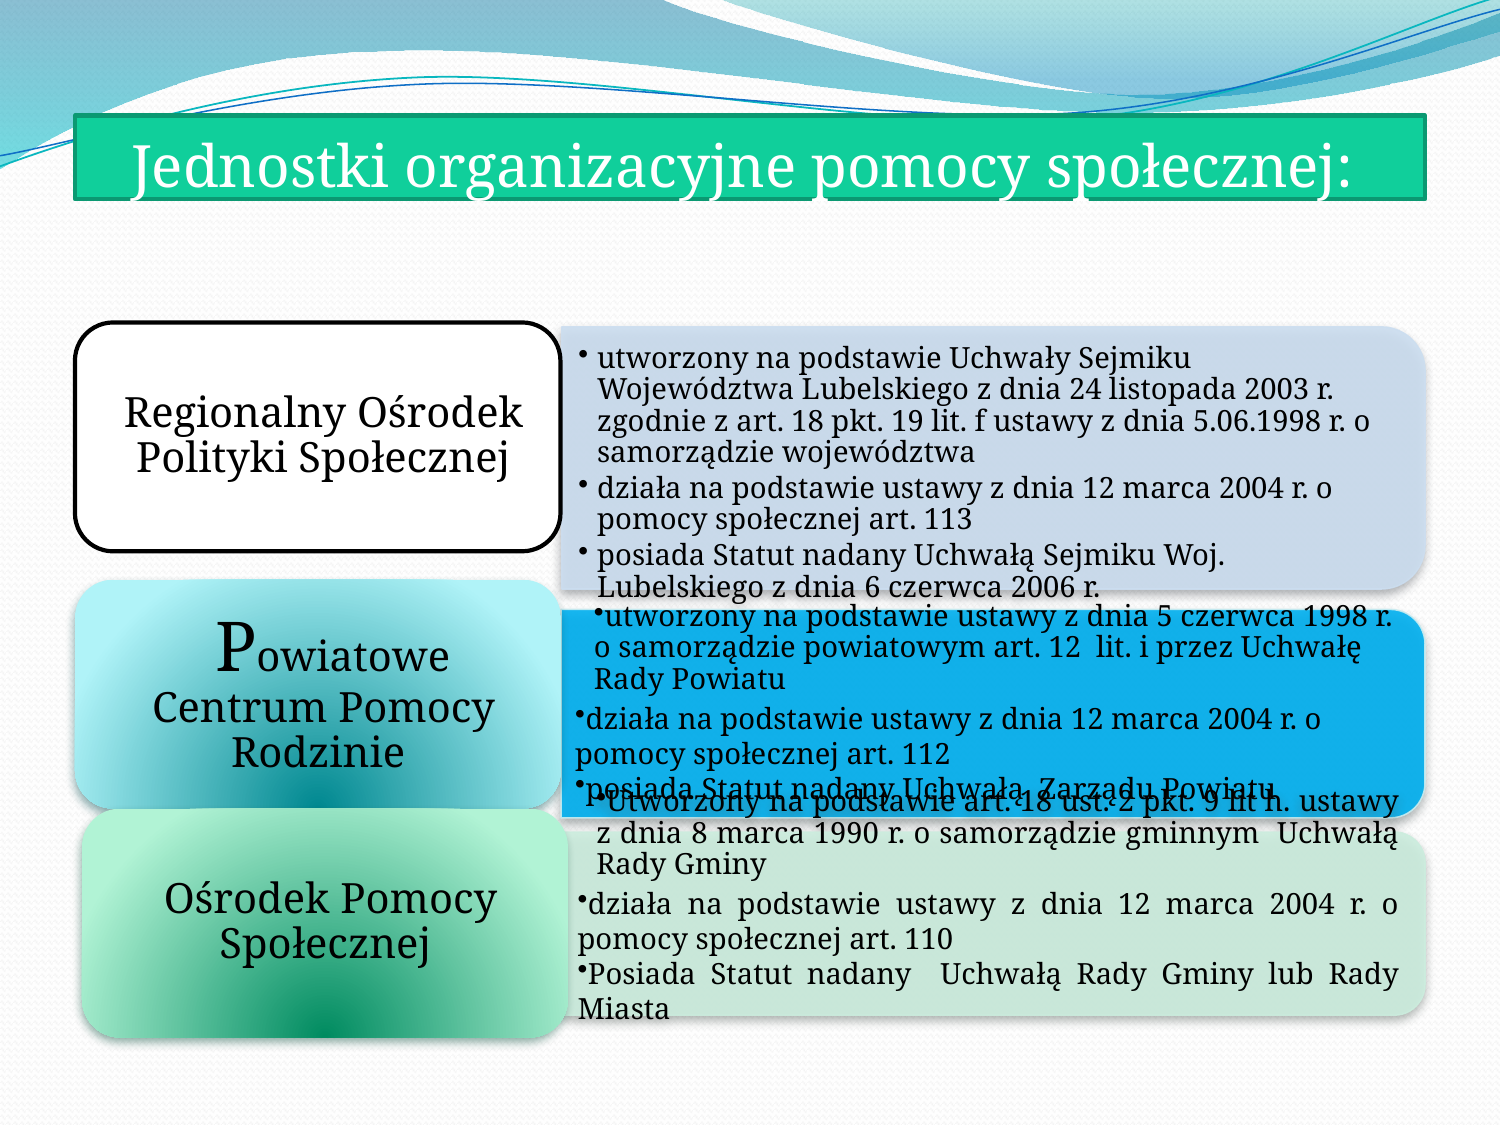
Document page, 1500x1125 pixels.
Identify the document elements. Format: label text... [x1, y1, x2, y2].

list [74, 317, 1426, 1038]
title Jednostki organizacyjne pomocy społecznej: [73, 113, 1427, 201]
